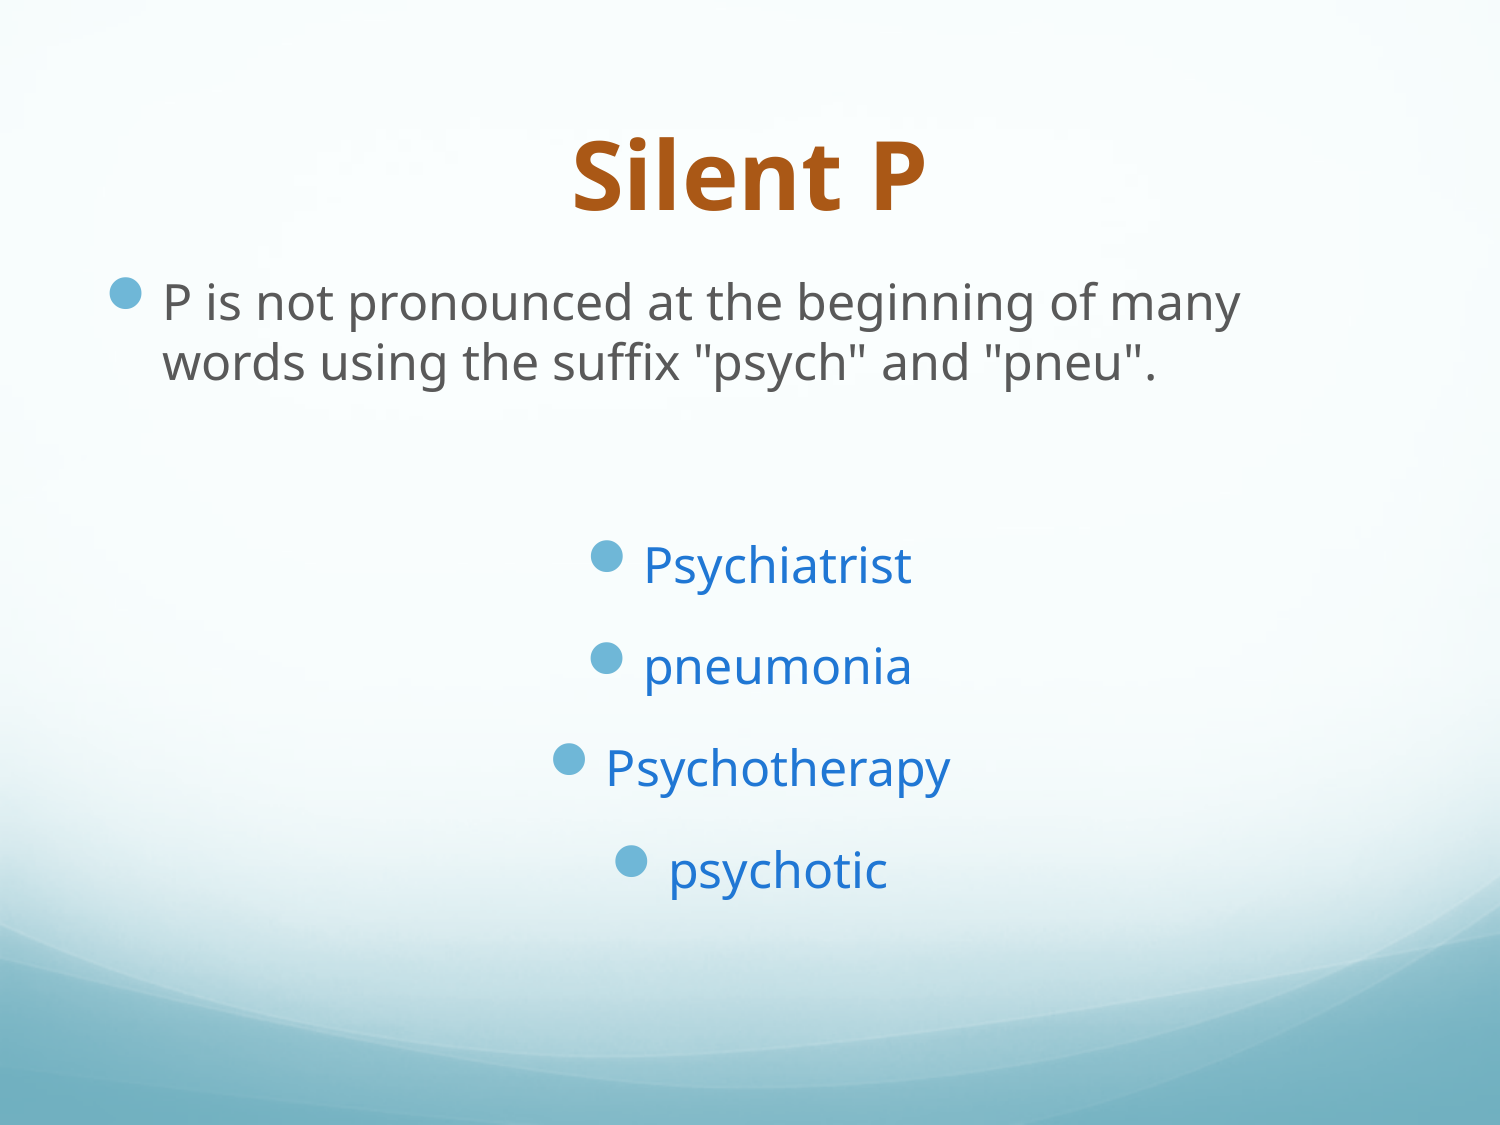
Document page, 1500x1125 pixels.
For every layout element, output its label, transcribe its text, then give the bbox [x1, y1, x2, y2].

list P is not pronounced at the beginning of many words using the suffix "psych" and "pneu". Psychiatrist pneumonia Psychotherapy psychotic [90, 262, 1410, 975]
title Silent P [90, 17, 1410, 237]
